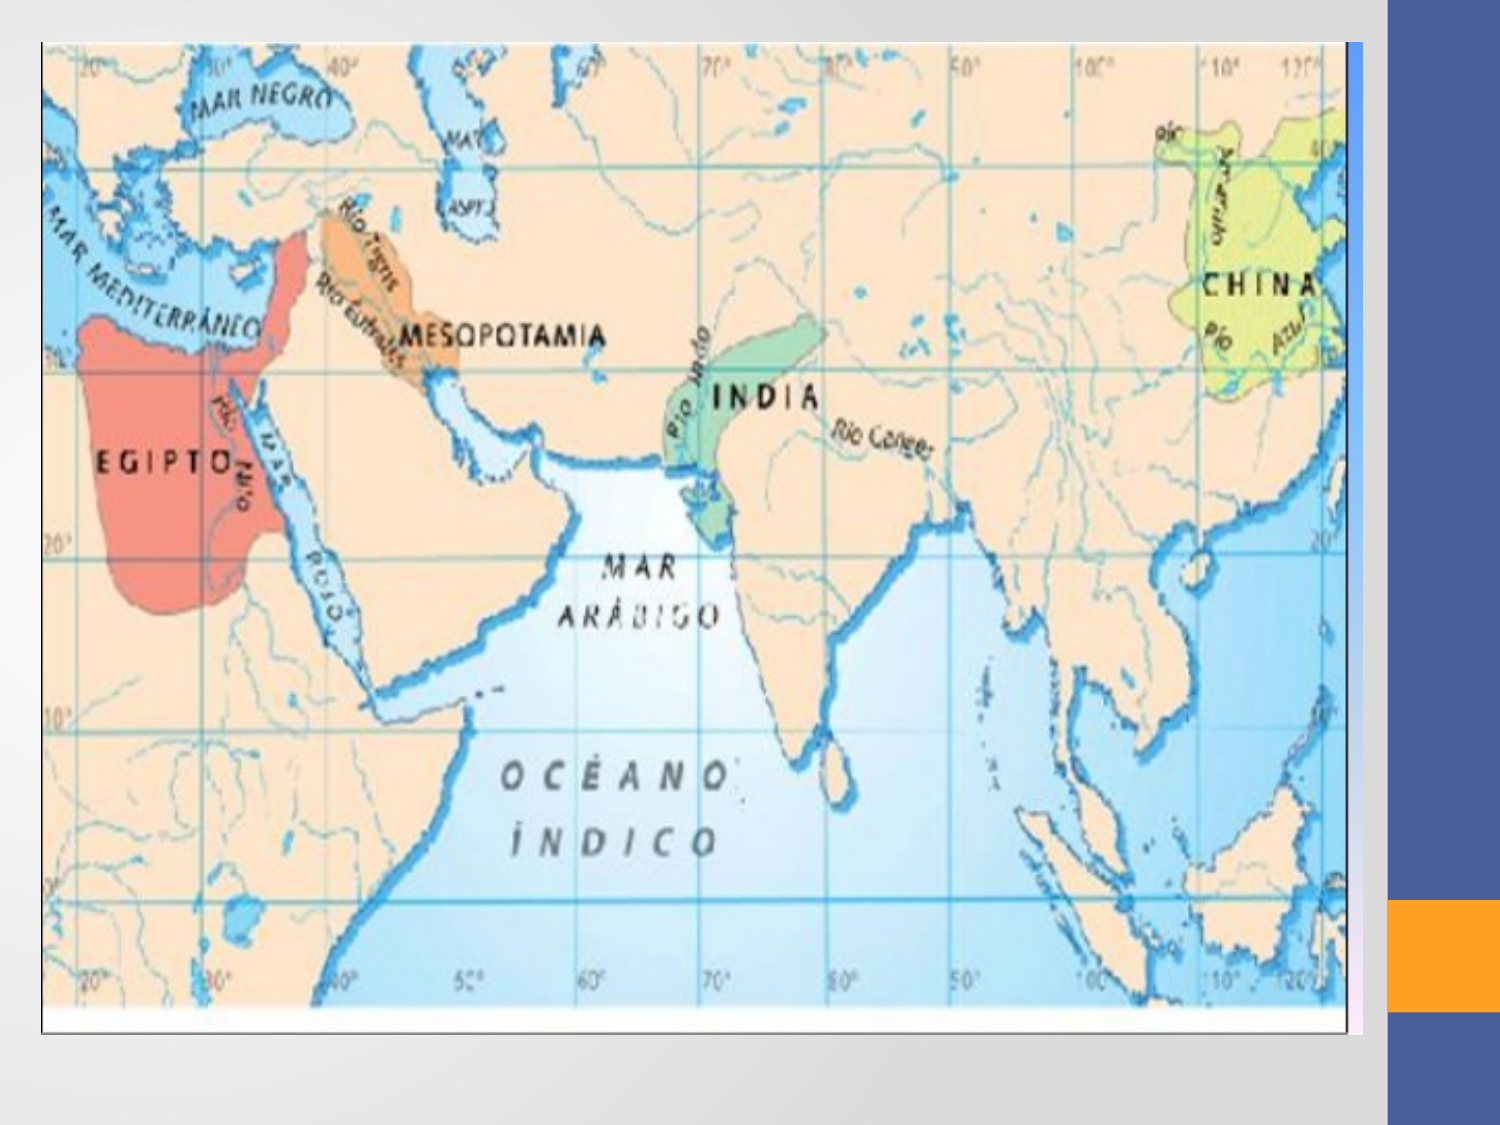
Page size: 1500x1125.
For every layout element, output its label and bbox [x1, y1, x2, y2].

picture [40, 42, 1364, 1036]
